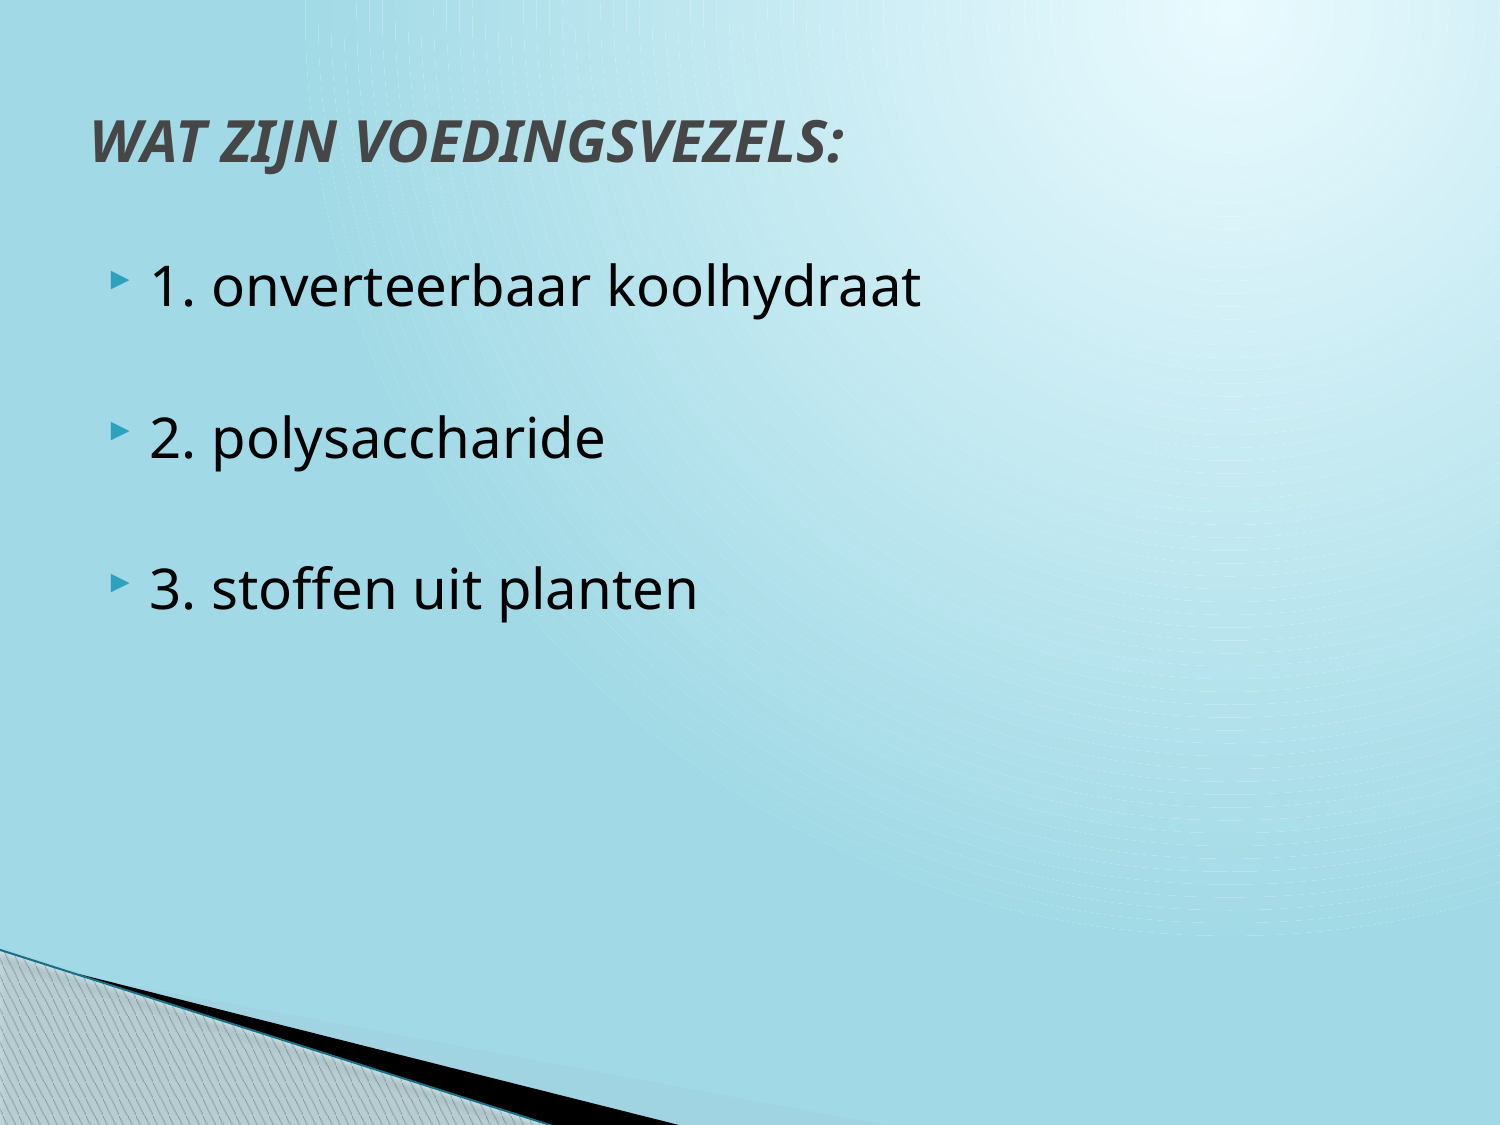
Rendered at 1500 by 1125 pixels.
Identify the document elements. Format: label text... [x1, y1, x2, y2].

title WAT ZIJN VOEDINGSVEZELS: [75, 45, 1425, 233]
list 1. onverteerbaar koolhydraat 2. polysaccharide 3. stoffen uit planten [75, 243, 1425, 986]
